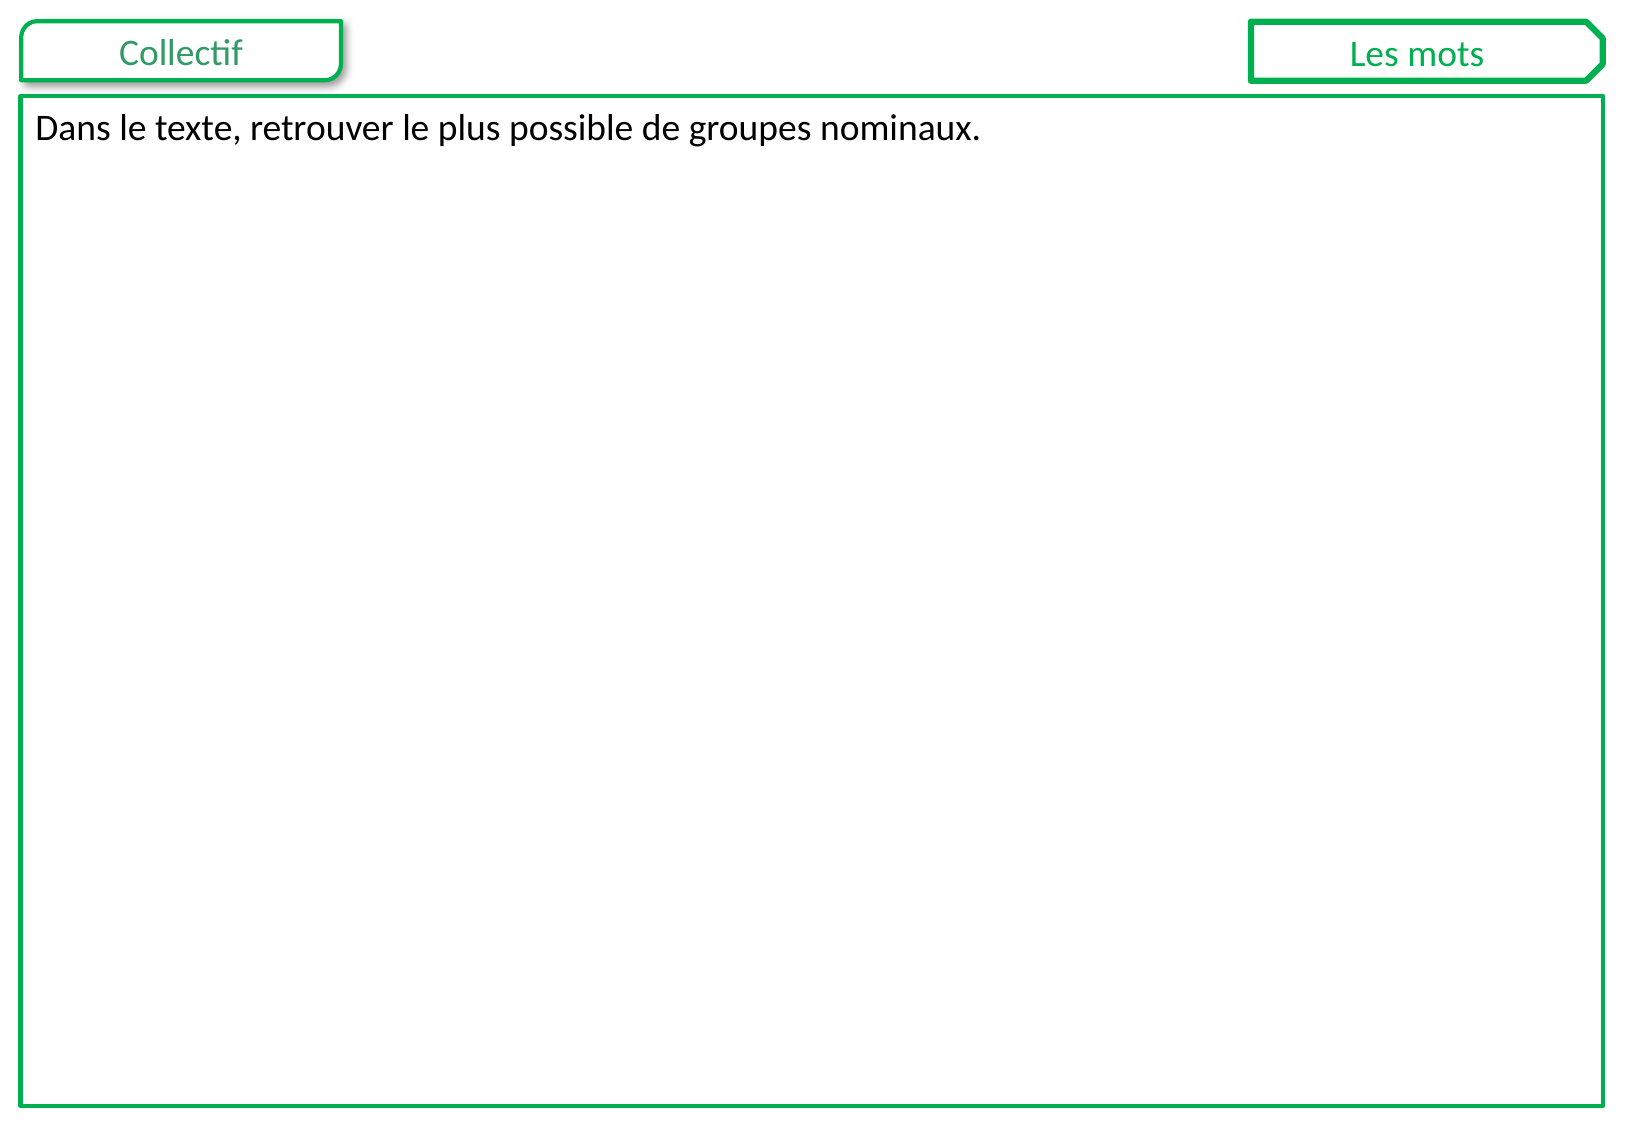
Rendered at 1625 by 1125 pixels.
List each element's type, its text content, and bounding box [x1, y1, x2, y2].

list Dans le texte, retrouver le plus possible de groupes nominaux. [18, 94, 1605, 1108]
list Les mots [1250, 21, 1584, 81]
